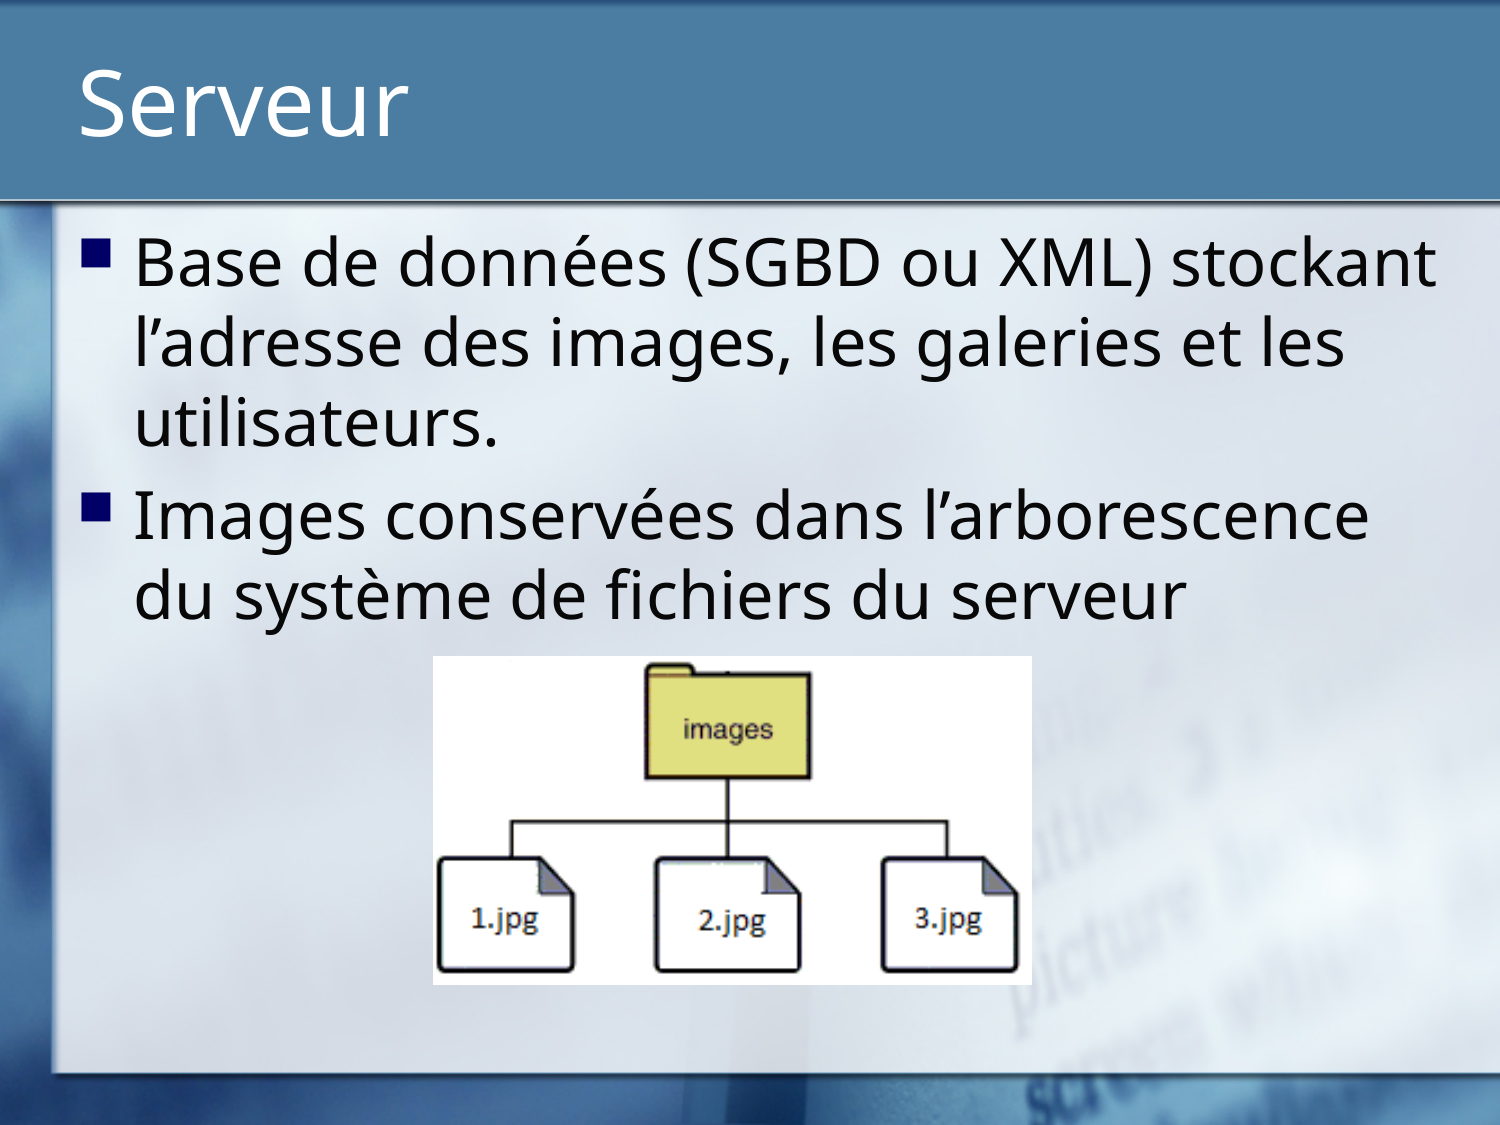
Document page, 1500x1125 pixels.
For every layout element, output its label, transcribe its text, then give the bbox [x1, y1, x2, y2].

list Base de données (SGBD ou XML) stockant l’adresse des images, les galeries et les utilisateurs. Images conservées dans l’arborescence du système de fichiers du serveur [62, 212, 1463, 1076]
title Serveur [62, 12, 1462, 188]
picture [0, 0, 1500, 1125]
